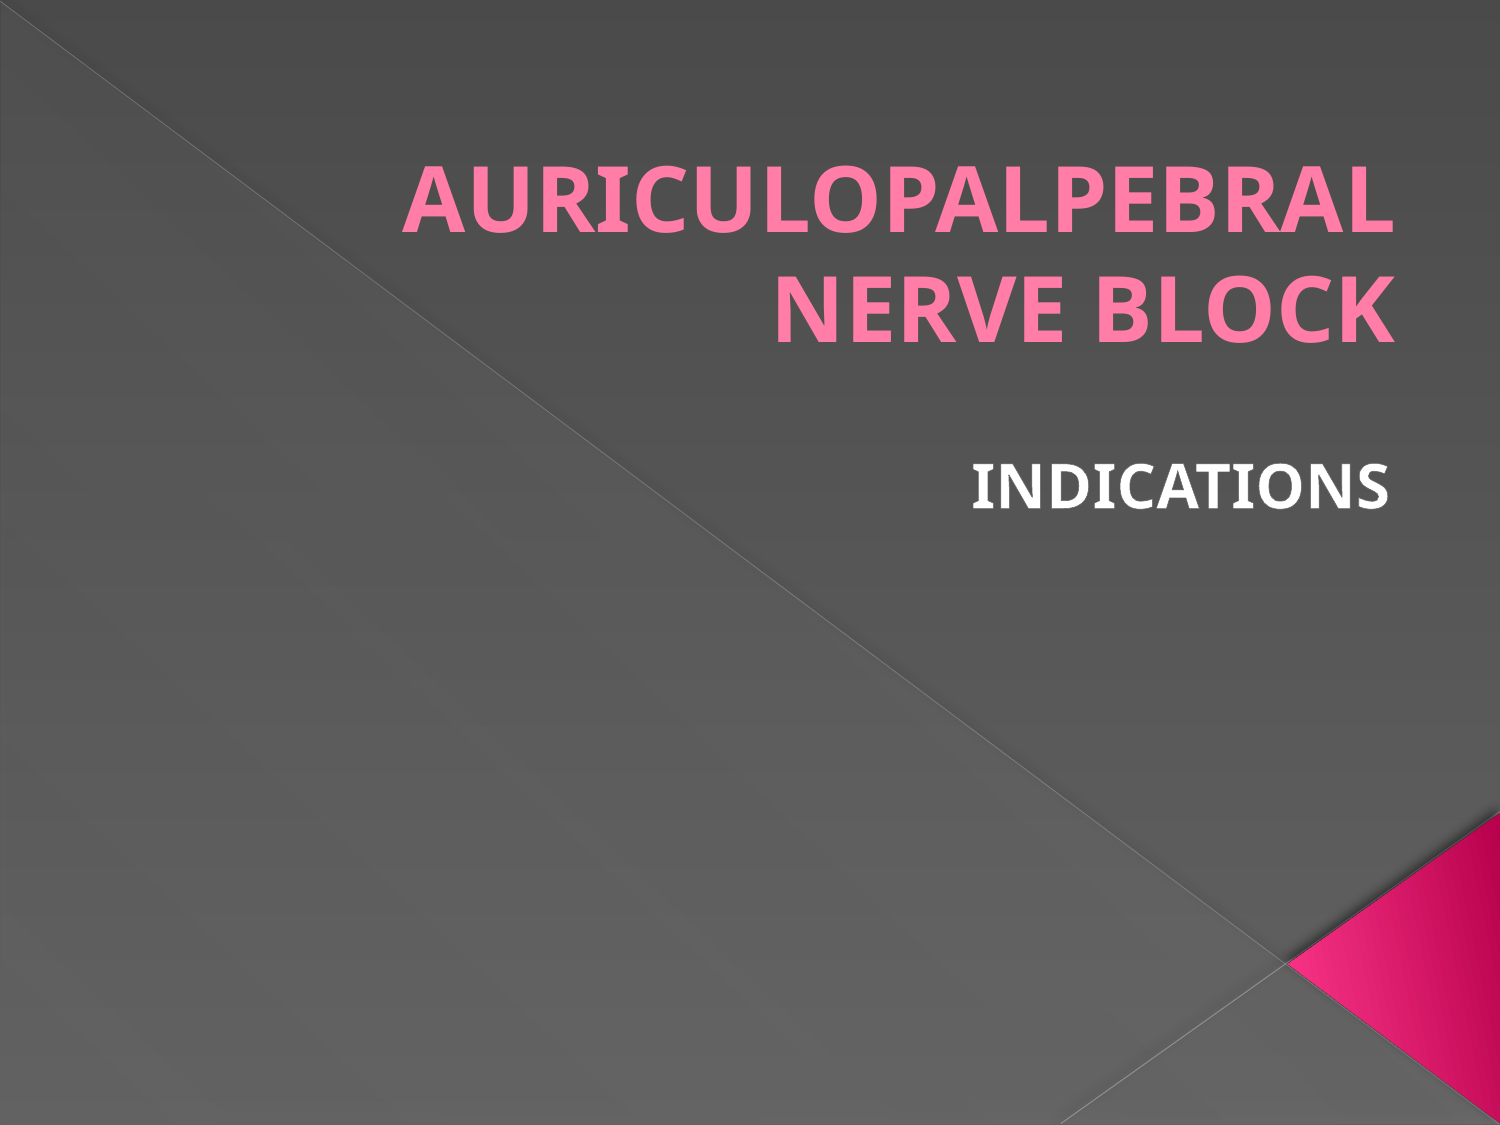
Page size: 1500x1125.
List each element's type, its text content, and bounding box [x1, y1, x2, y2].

subtitle INDICATIONS [88, 438, 1412, 727]
title AURICULOPALPEBRAL NERVE BLOCK [88, 127, 1412, 369]
